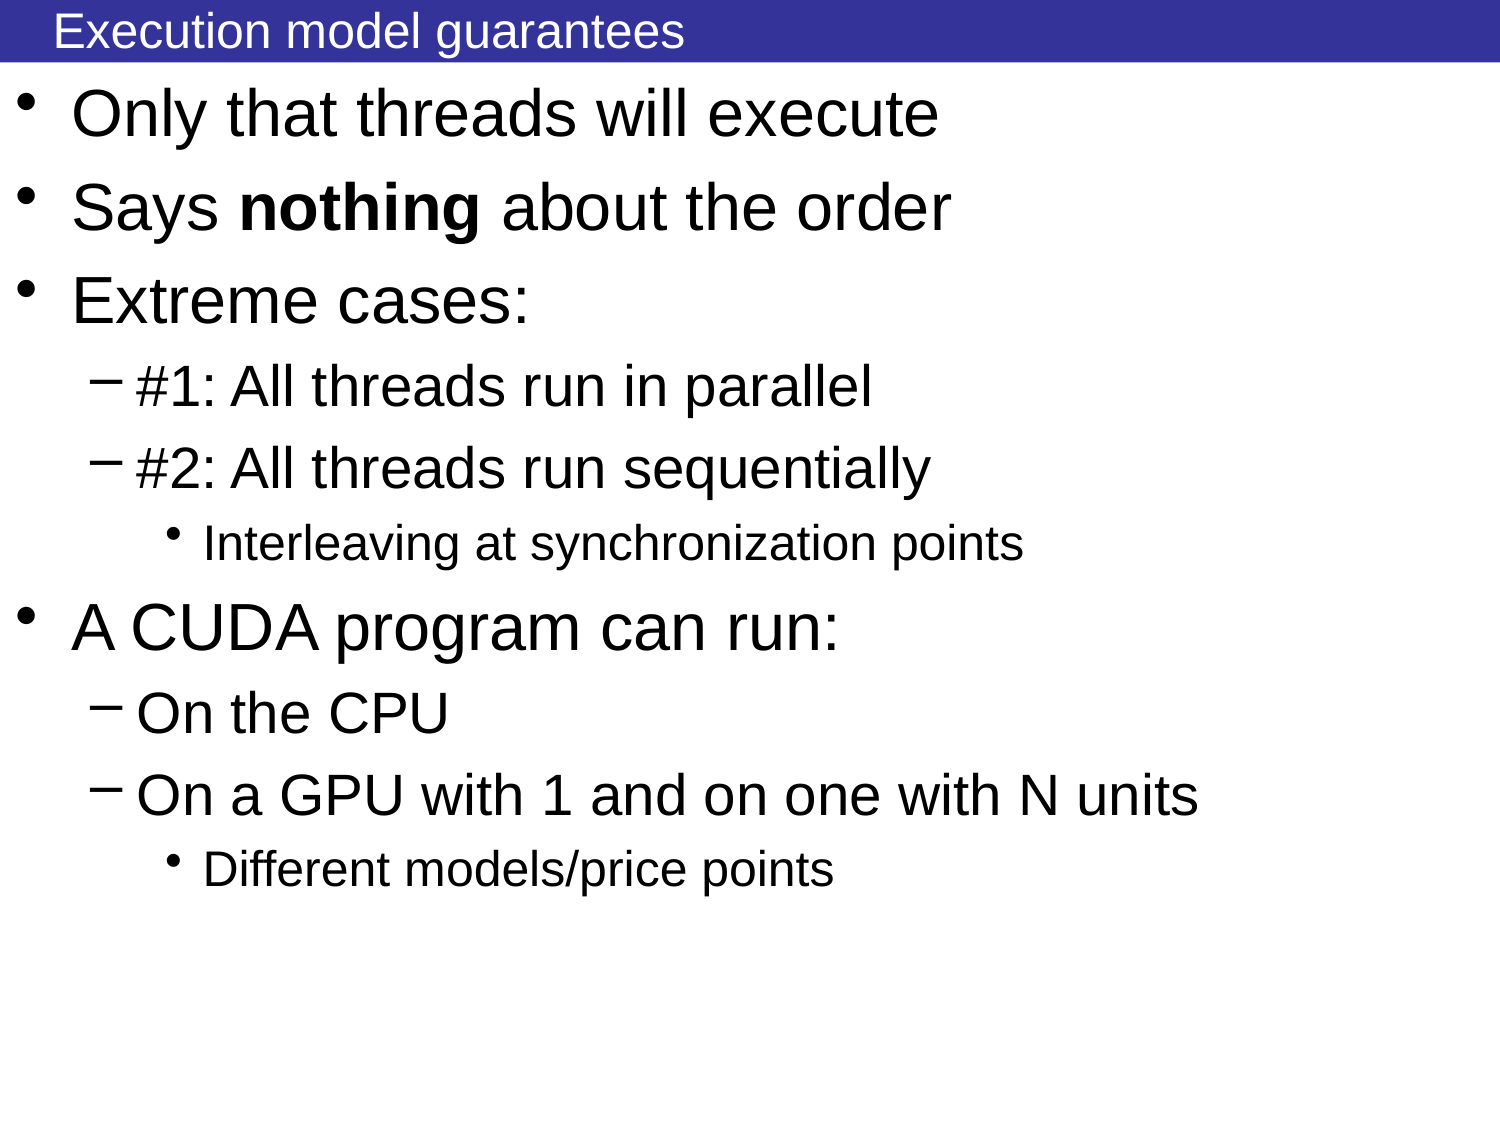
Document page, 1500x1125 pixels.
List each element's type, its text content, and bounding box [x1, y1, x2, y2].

list Only that threads will execute Says nothing about the order Extreme cases: #1: All threads run in parallel #2: All threads run sequentially Interleaving at synchronization points A CUDA program can run: On the CPU On a GPU with 1 and on one with N units Different models/price points [0, 62, 1500, 1125]
title Execution model guarantees [37, 7, 1426, 51]
